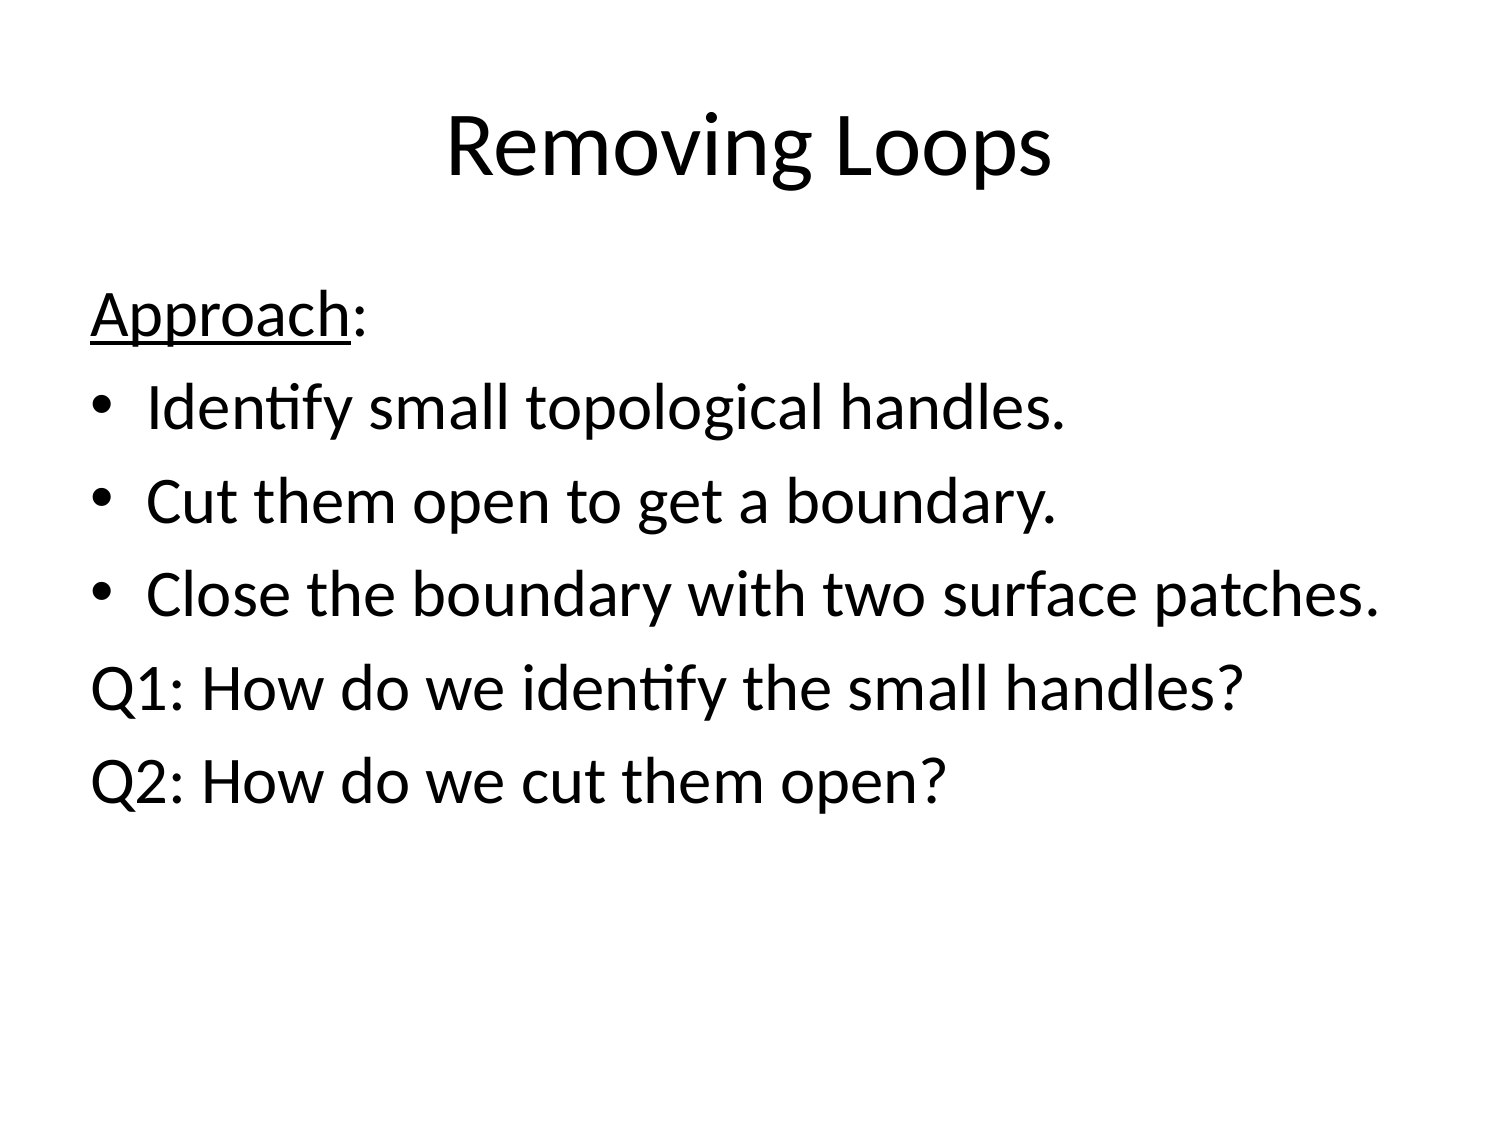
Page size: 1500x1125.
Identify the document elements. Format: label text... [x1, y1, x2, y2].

title Removing Loops [75, 45, 1425, 233]
list Approach: Identify small topological handles. Cut them open to get a boundary. Close the boundary with two surface patches. Q1: How do we identify the small handles? Q2: How do we cut them open? [75, 262, 1425, 1005]
